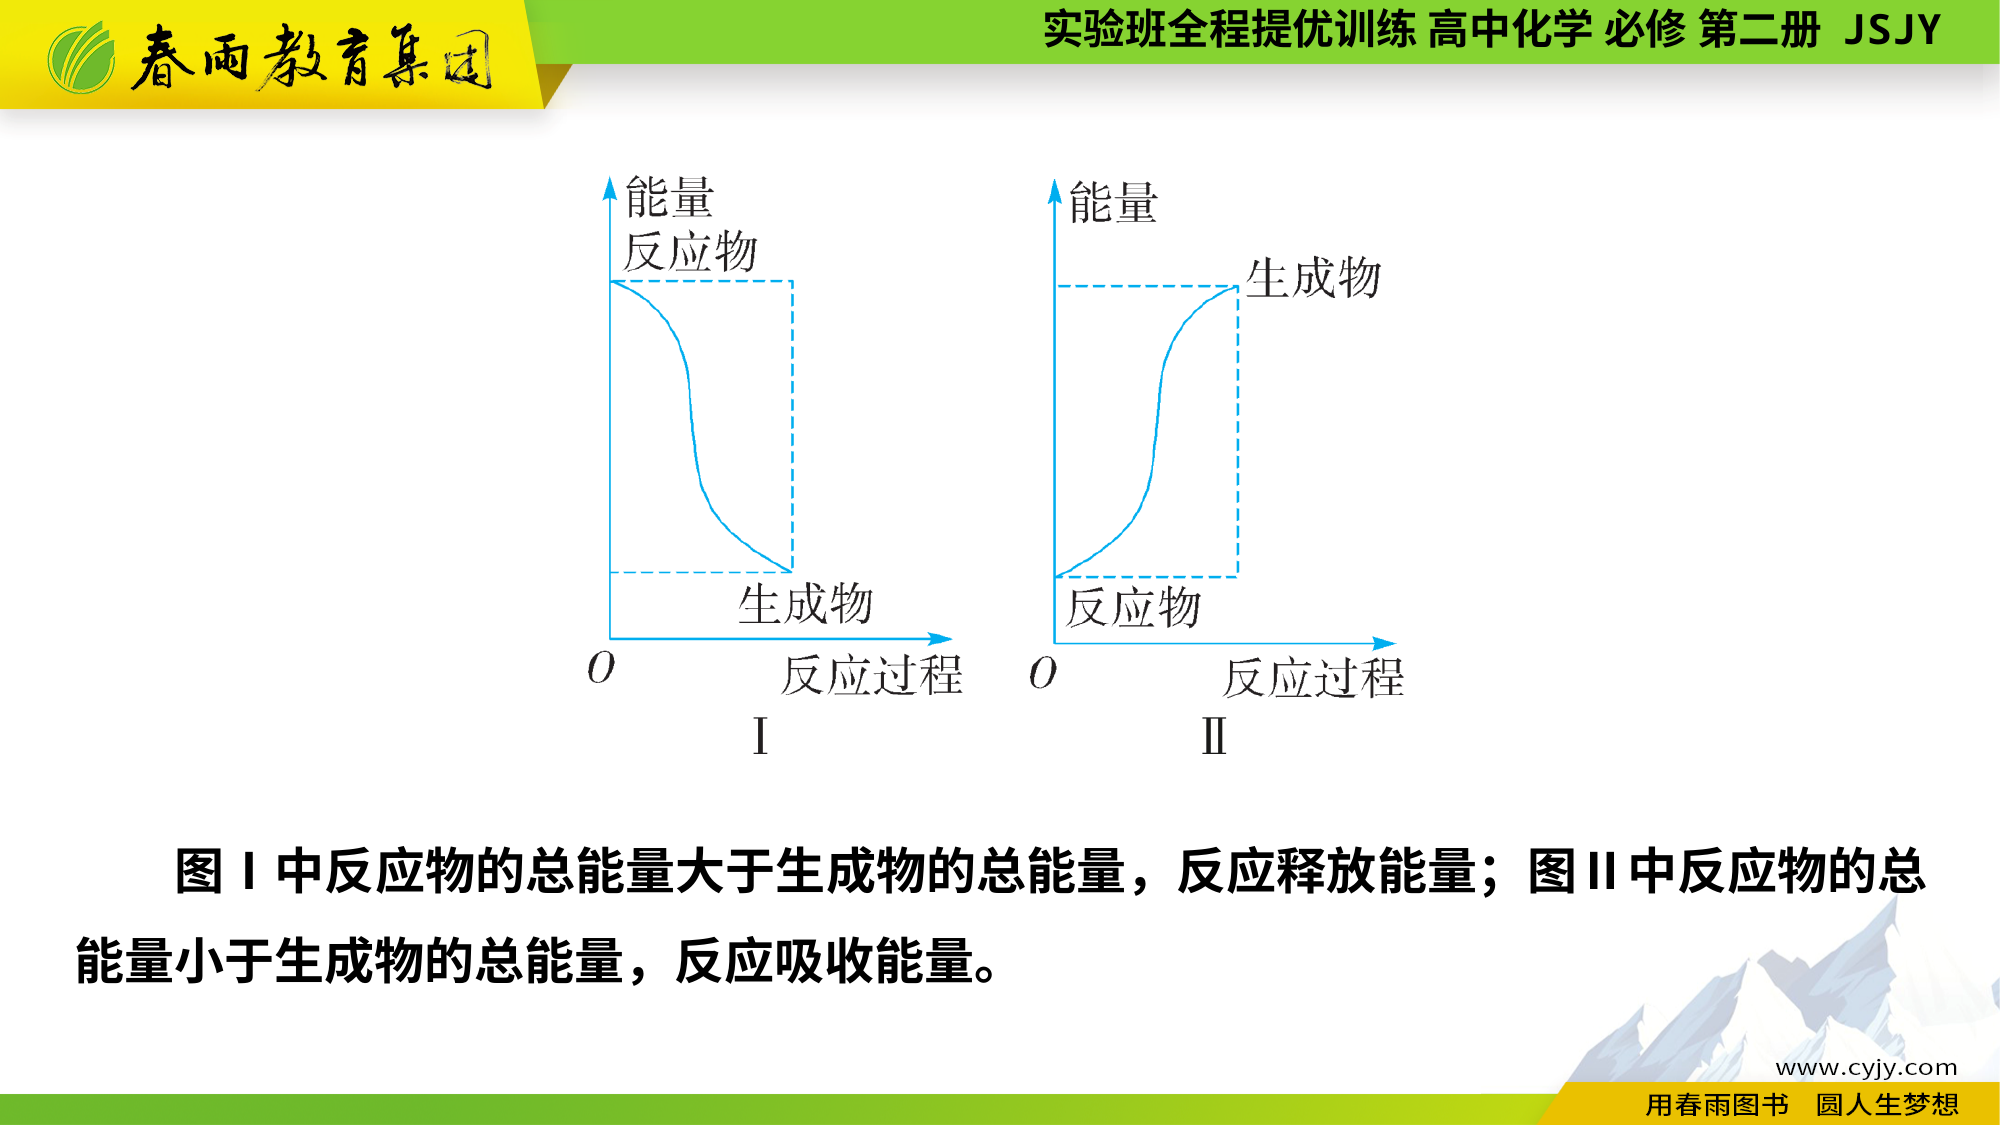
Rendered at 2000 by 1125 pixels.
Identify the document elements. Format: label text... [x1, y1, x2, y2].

list 图Ⅰ中反应物的总能量大于生成物的总能量，反应释放能量；图Ⅱ中反应物的总能量小于生成物的总能量，反应吸收能量。 [59, 802, 1944, 988]
picture [0, 0, 2000, 1125]
